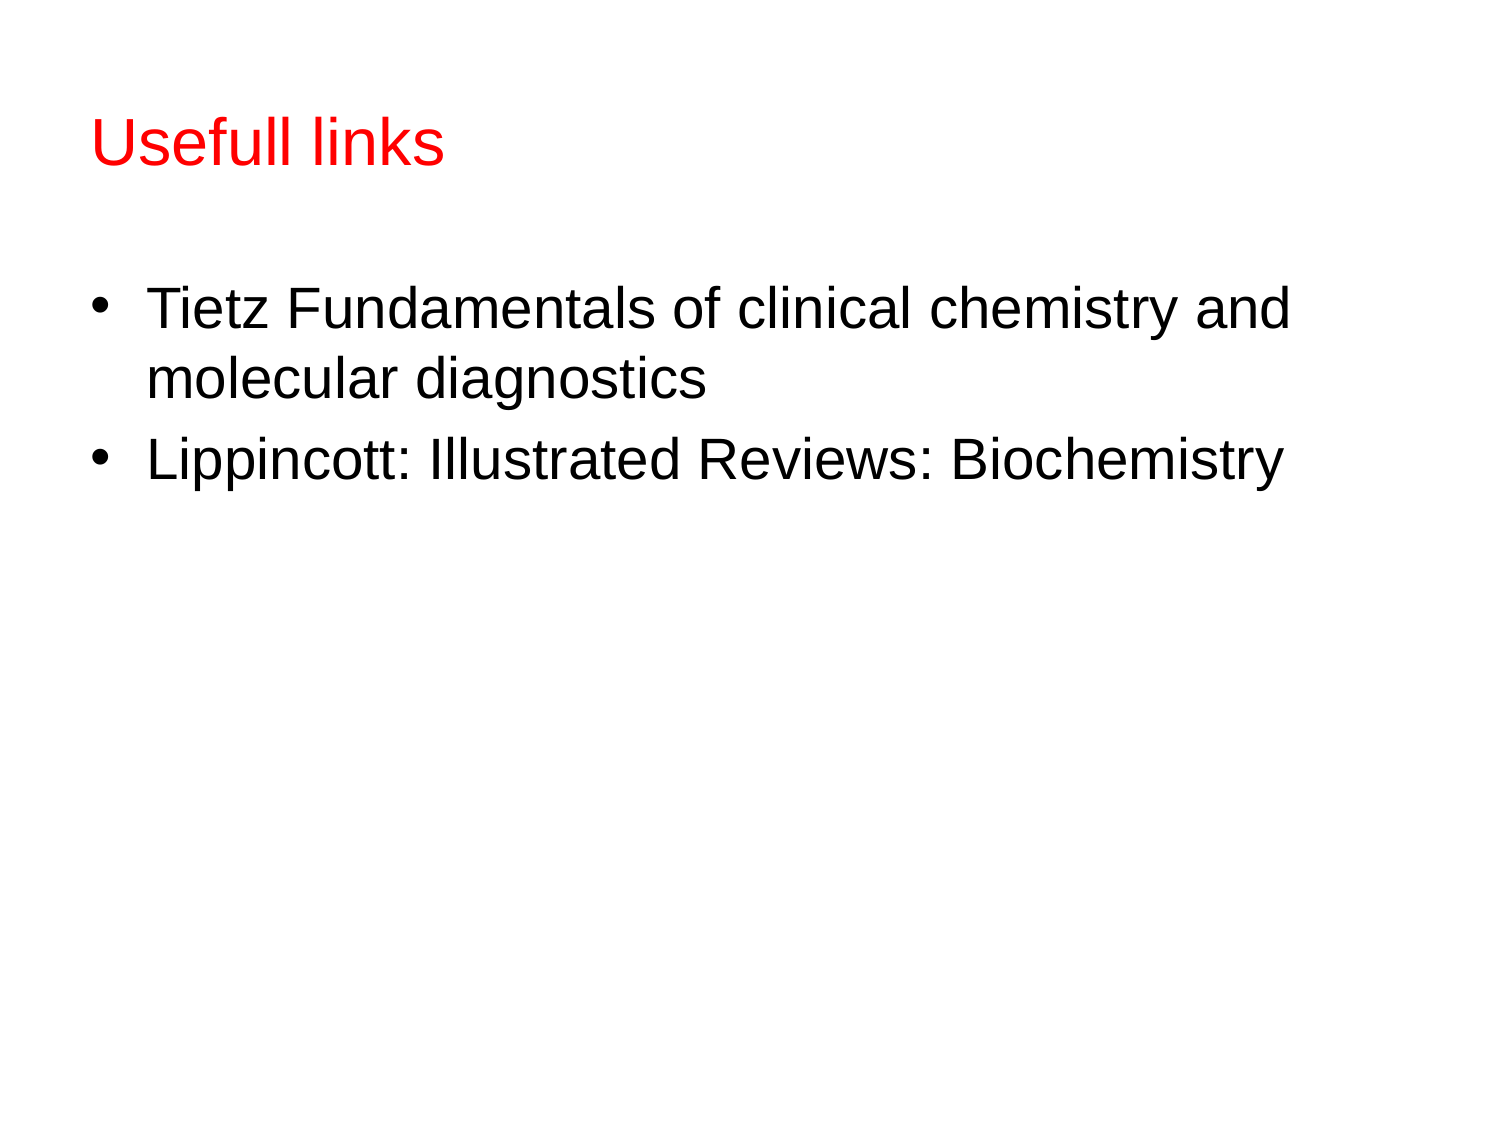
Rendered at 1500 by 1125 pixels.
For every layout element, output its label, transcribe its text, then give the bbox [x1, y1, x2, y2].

title Usefull links [75, 45, 1425, 233]
list Tietz Fundamentals of clinical chemistry and molecular diagnostics Lippincott: Illustrated Reviews: Biochemistry [75, 262, 1425, 1005]
